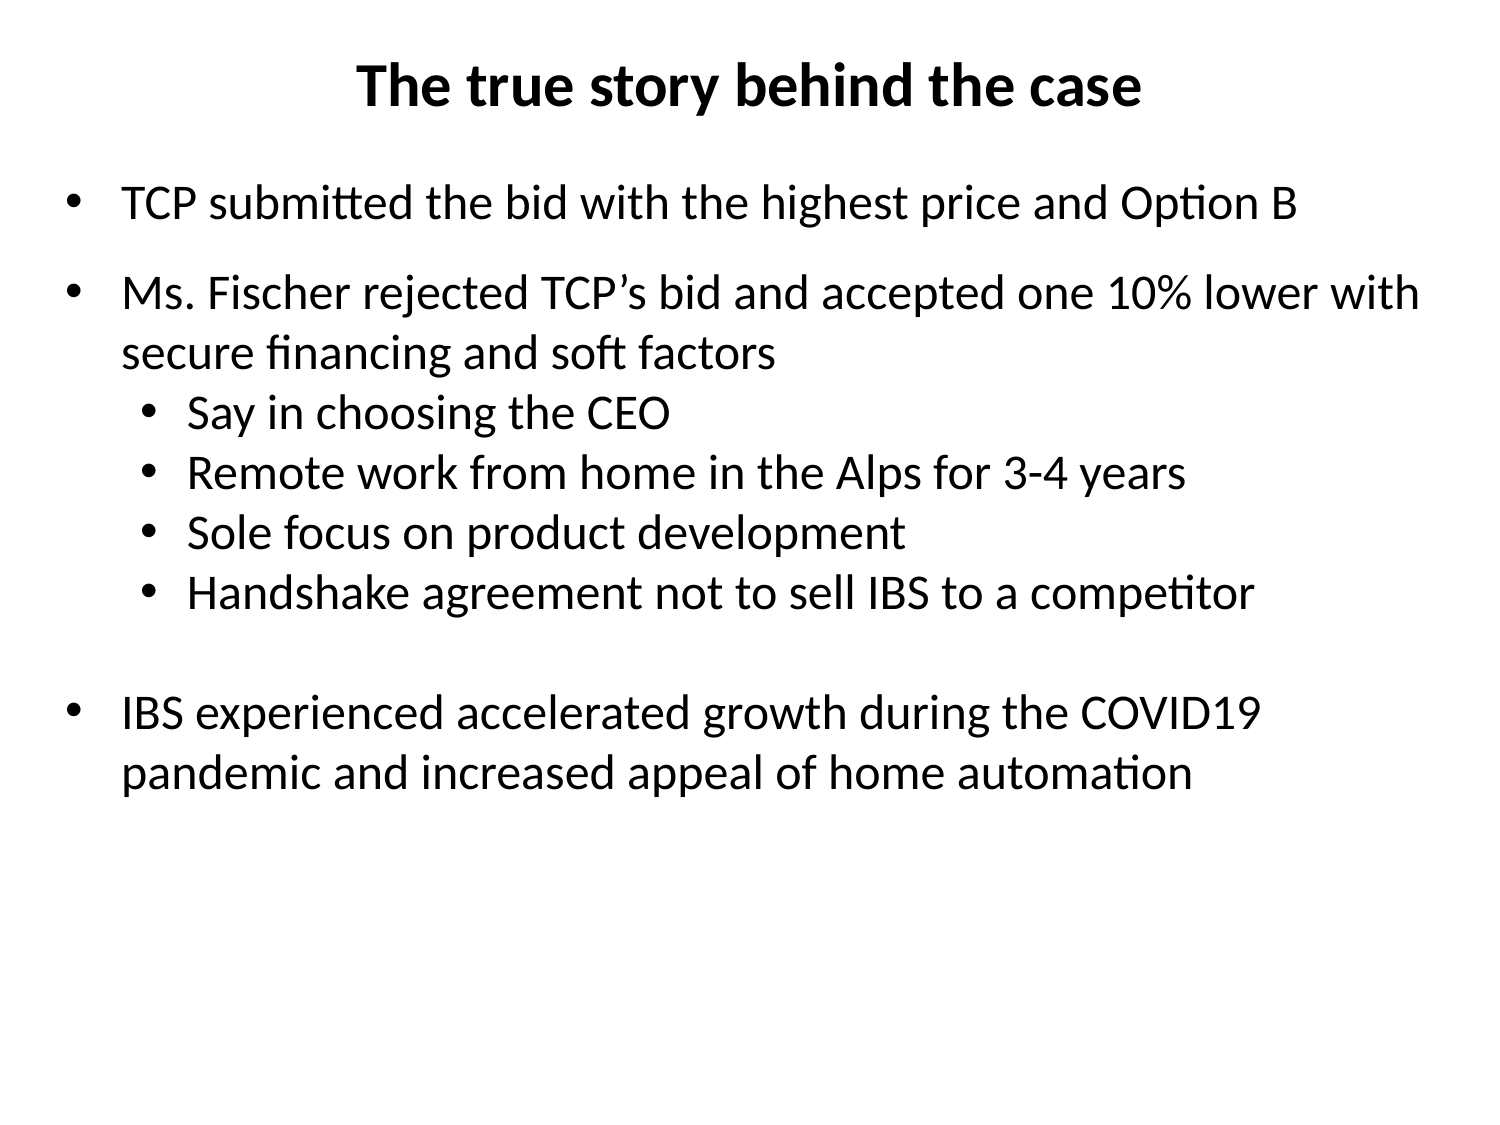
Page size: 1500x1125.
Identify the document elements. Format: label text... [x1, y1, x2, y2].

list TCP submitted the bid with the highest price and Option B Ms. Fischer rejected TCP’s bid and accepted one 10% lower with secure financing and soft factors Say in choosing the CEO Remote work from home in the Alps for 3-4 years Sole focus on product development Handshake agreement not to sell IBS to a competitor IBS experienced accelerated growth during the COVID19 pandemic and increased appeal of home automation [50, 162, 1438, 1088]
title The true story behind the case [75, 0, 1425, 162]
